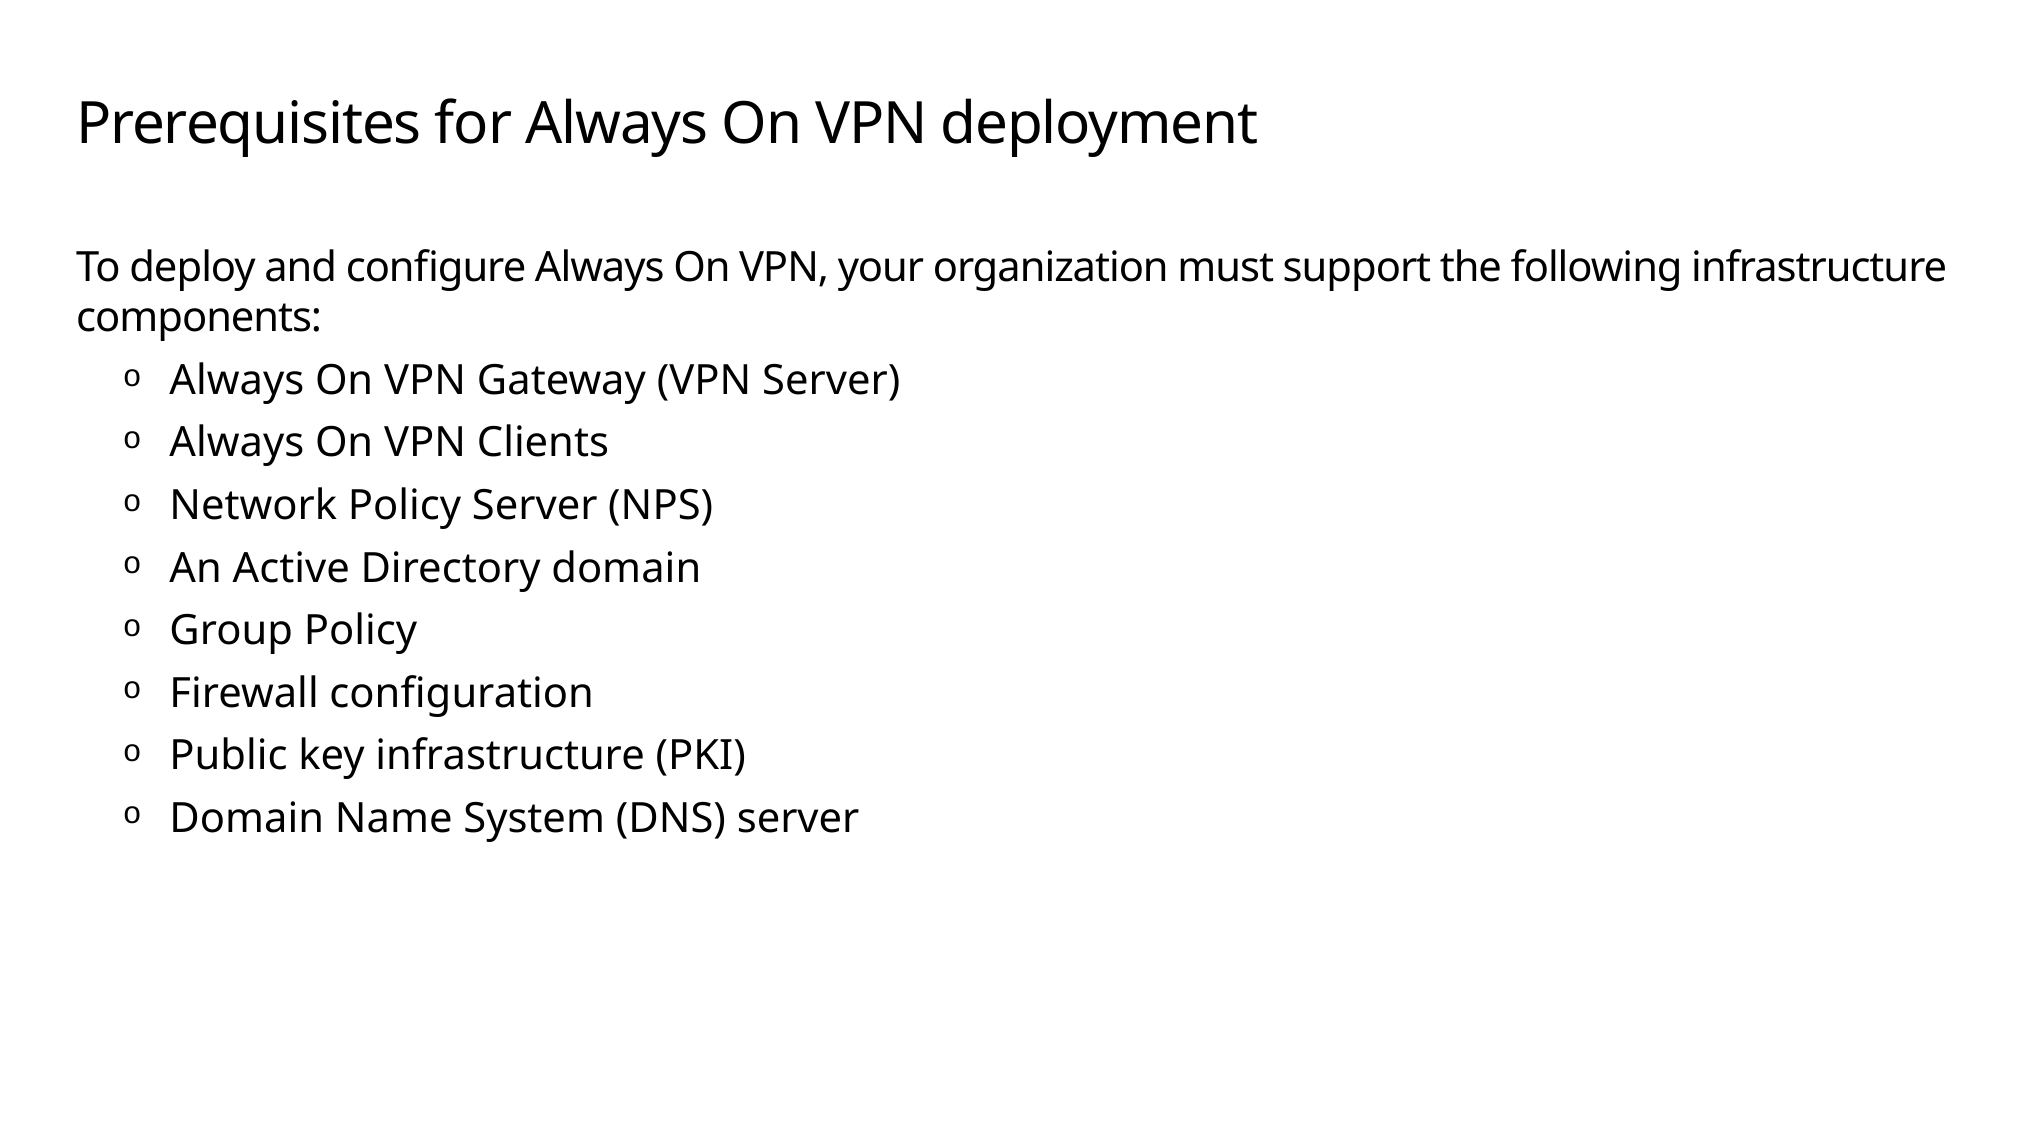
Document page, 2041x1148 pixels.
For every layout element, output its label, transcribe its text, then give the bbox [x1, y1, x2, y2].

title Prerequisites for Always On VPN deployment [76, 93, 1968, 161]
list To deploy and configure Always On VPN, your organization must support the following infrastructure components: Always On VPN Gateway (VPN Server) Always On VPN Clients Network Policy Server (NPS) An Active Directory domain Group Policy Firewall configuration Public key infrastructure (PKI) Domain Name System (DNS) server [76, 240, 1970, 1074]
